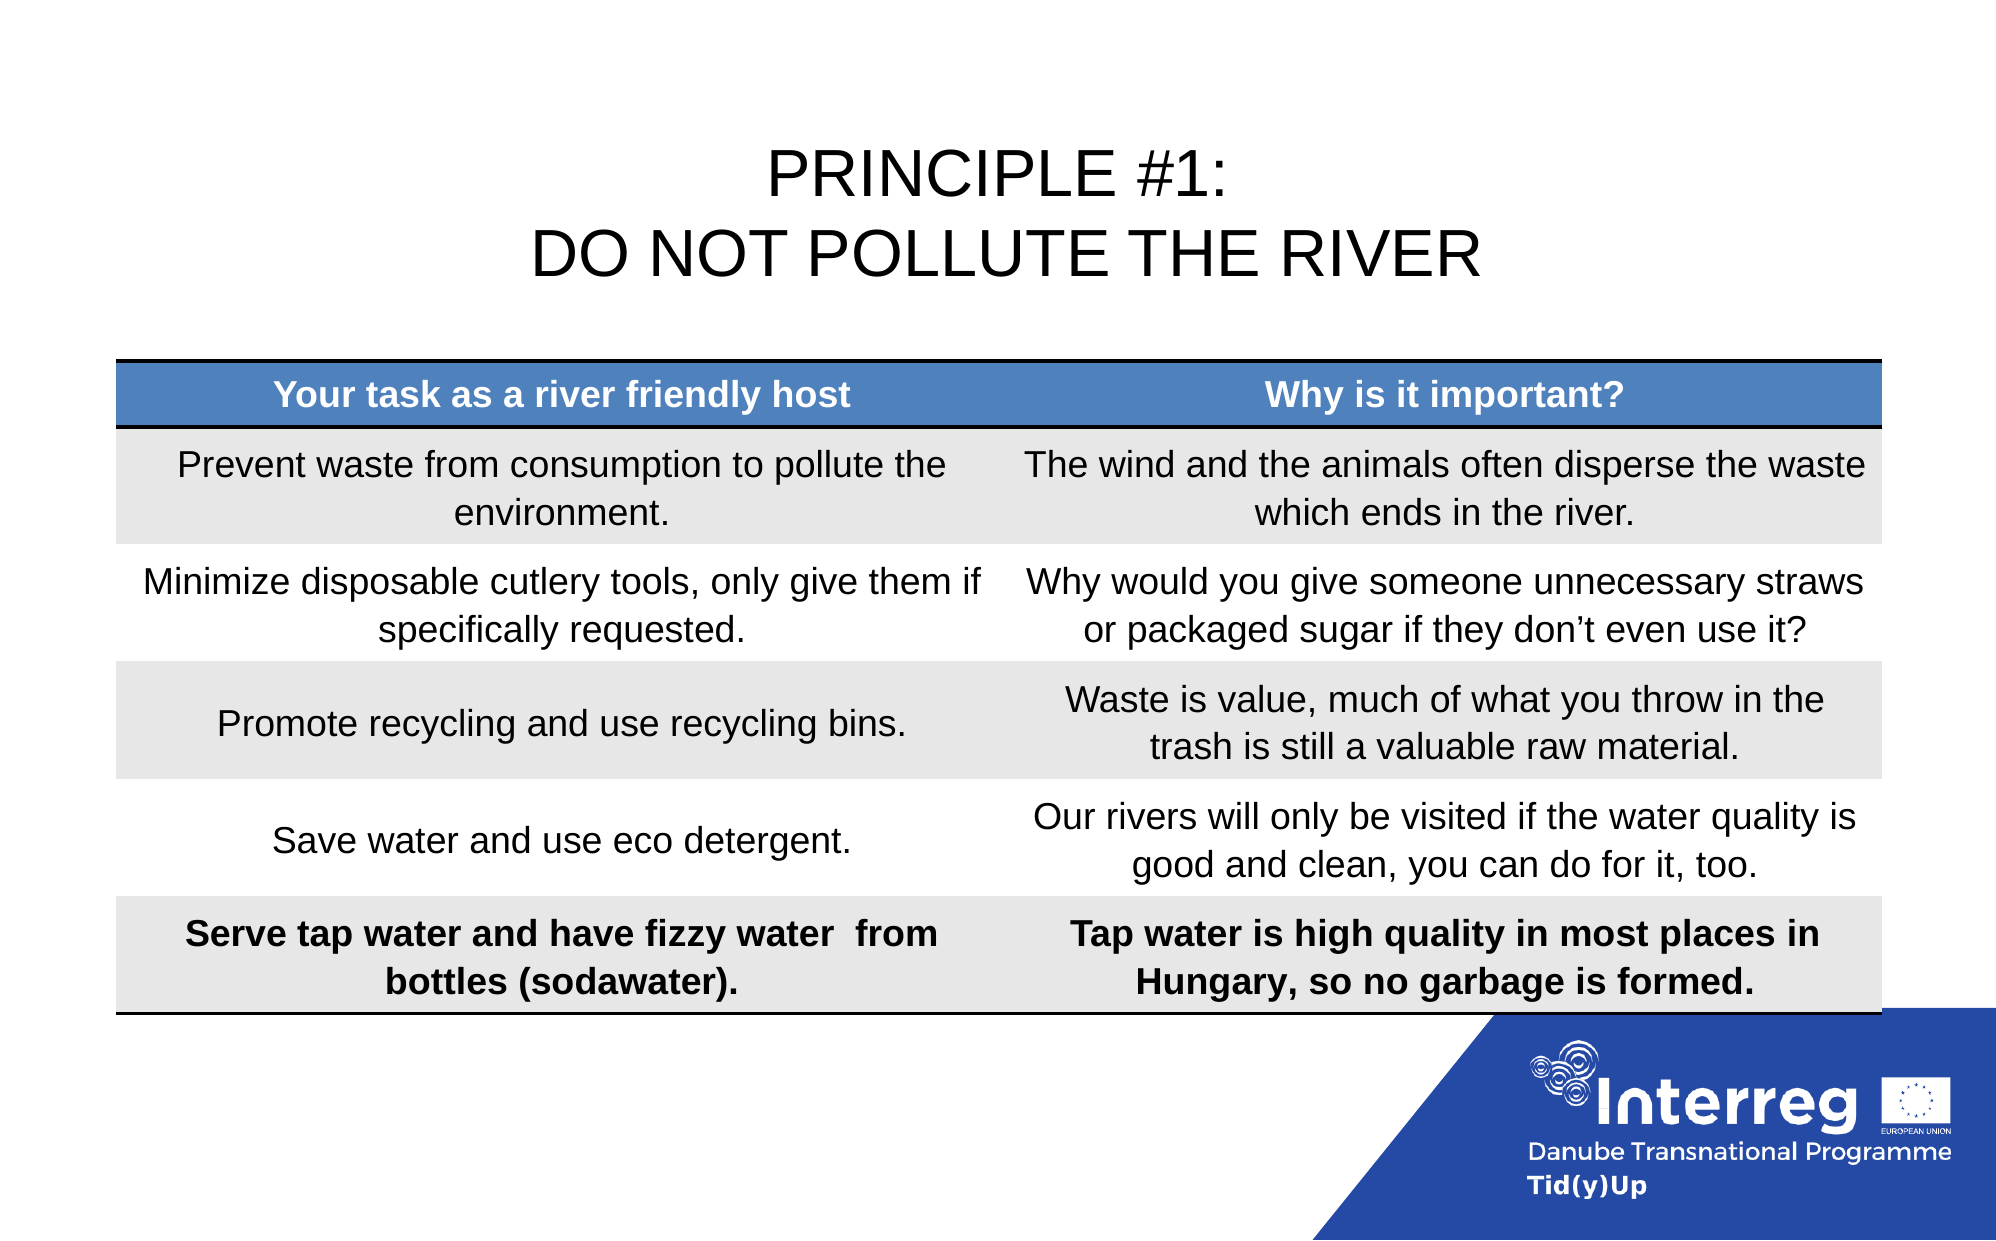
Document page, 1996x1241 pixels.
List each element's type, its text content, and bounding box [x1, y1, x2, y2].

table_header Your task as a river friendly host [116, 363, 1008, 425]
table_cell The wind and the animals often disperse the waste which ends in the river. [1008, 429, 1882, 544]
table_cell Serve tap water and have fizzy water from bottles (sodawater). [116, 896, 1008, 1012]
table_cell Save water and use eco detergent. [116, 779, 1008, 896]
table_cell Why would you give someone unnecessary straws or packaged sugar if they don’t even use it? [1008, 544, 1882, 661]
table_cell Tap water is high quality in most places in Hungary, so no garbage is formed. [1008, 896, 1882, 1012]
text_box PRINCIPLE #1: DO NOT POLLUTE THE RIVER [390, 122, 1606, 297]
table_cell Promote recycling and use recycling bins. [116, 661, 1008, 779]
table_cell Prevent waste from consumption to pollute the environment. [116, 429, 1008, 544]
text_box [1312, 1007, 1996, 1241]
table_header Why is it important? [1008, 363, 1882, 425]
table_cell Waste is value, much of what you throw in the trash is still a valuable raw material. [1008, 661, 1882, 779]
table_cell Minimize disposable cutlery tools, only give them if specifically requested. [116, 544, 1008, 661]
table_cell Our rivers will only be visited if the water quality is good and clean, you can do for it, too. [1008, 779, 1882, 896]
